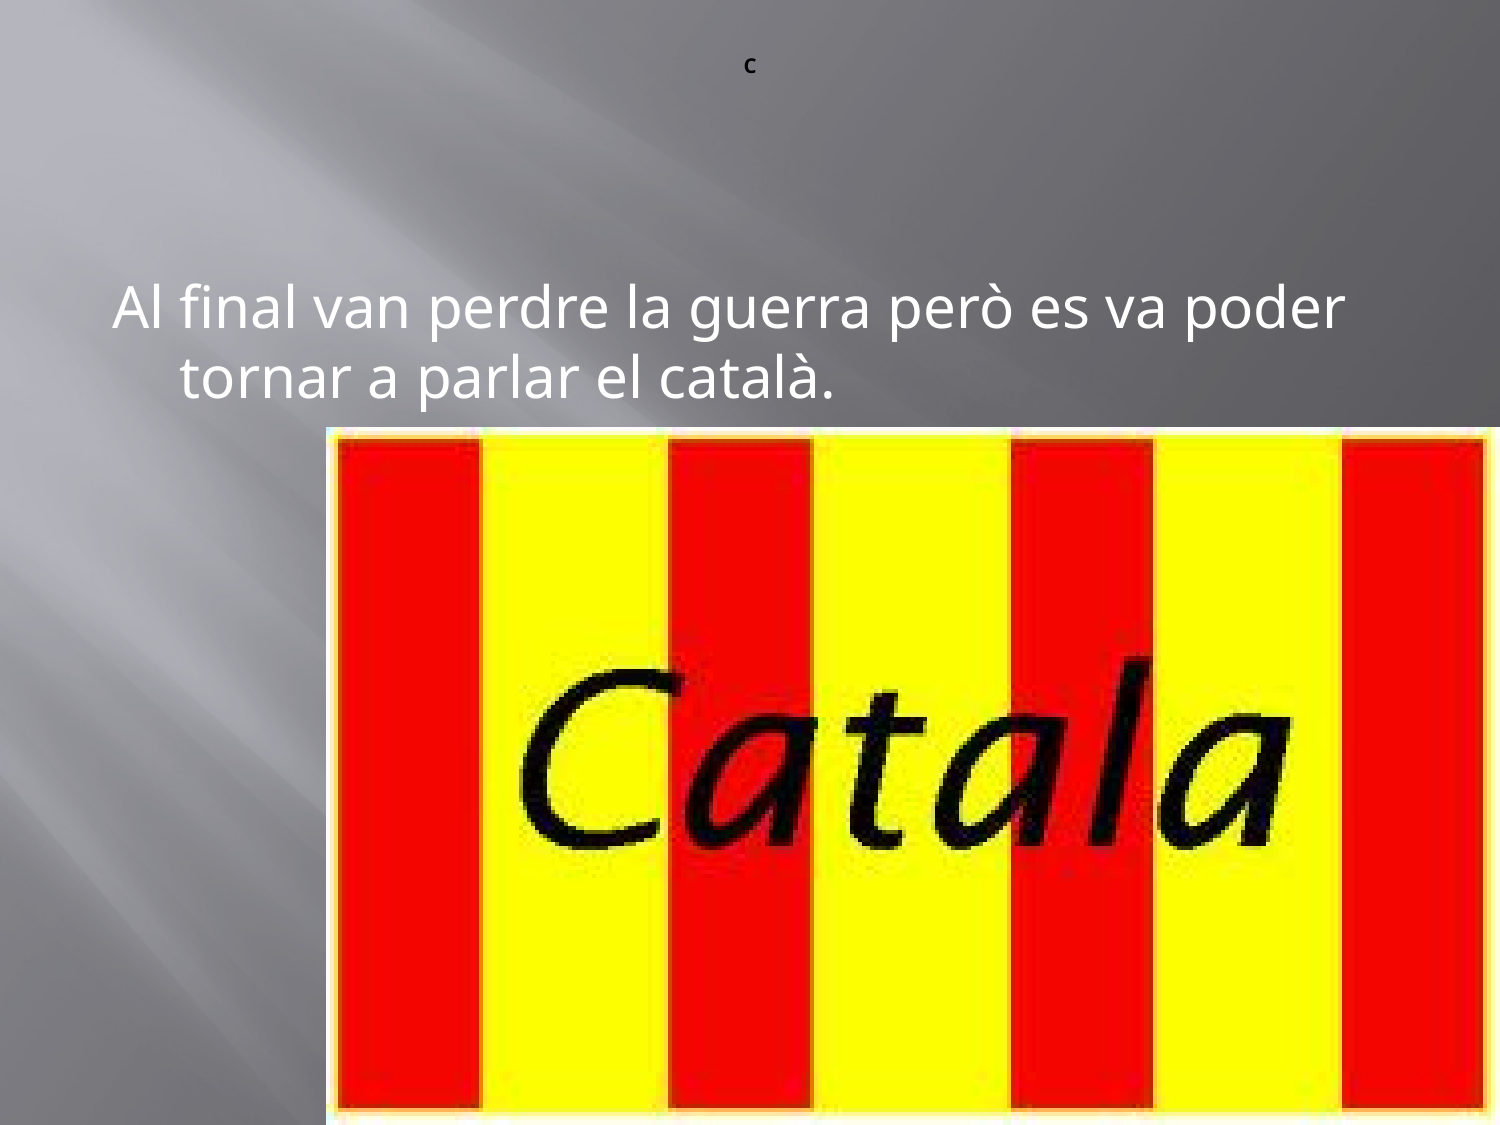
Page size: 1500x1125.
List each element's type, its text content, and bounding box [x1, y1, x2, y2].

title C [75, 45, 1425, 233]
picture [326, 426, 1500, 1125]
list Al final van perdre la guerra però es va poder tornar a parlar el català. [75, 262, 1425, 1035]
